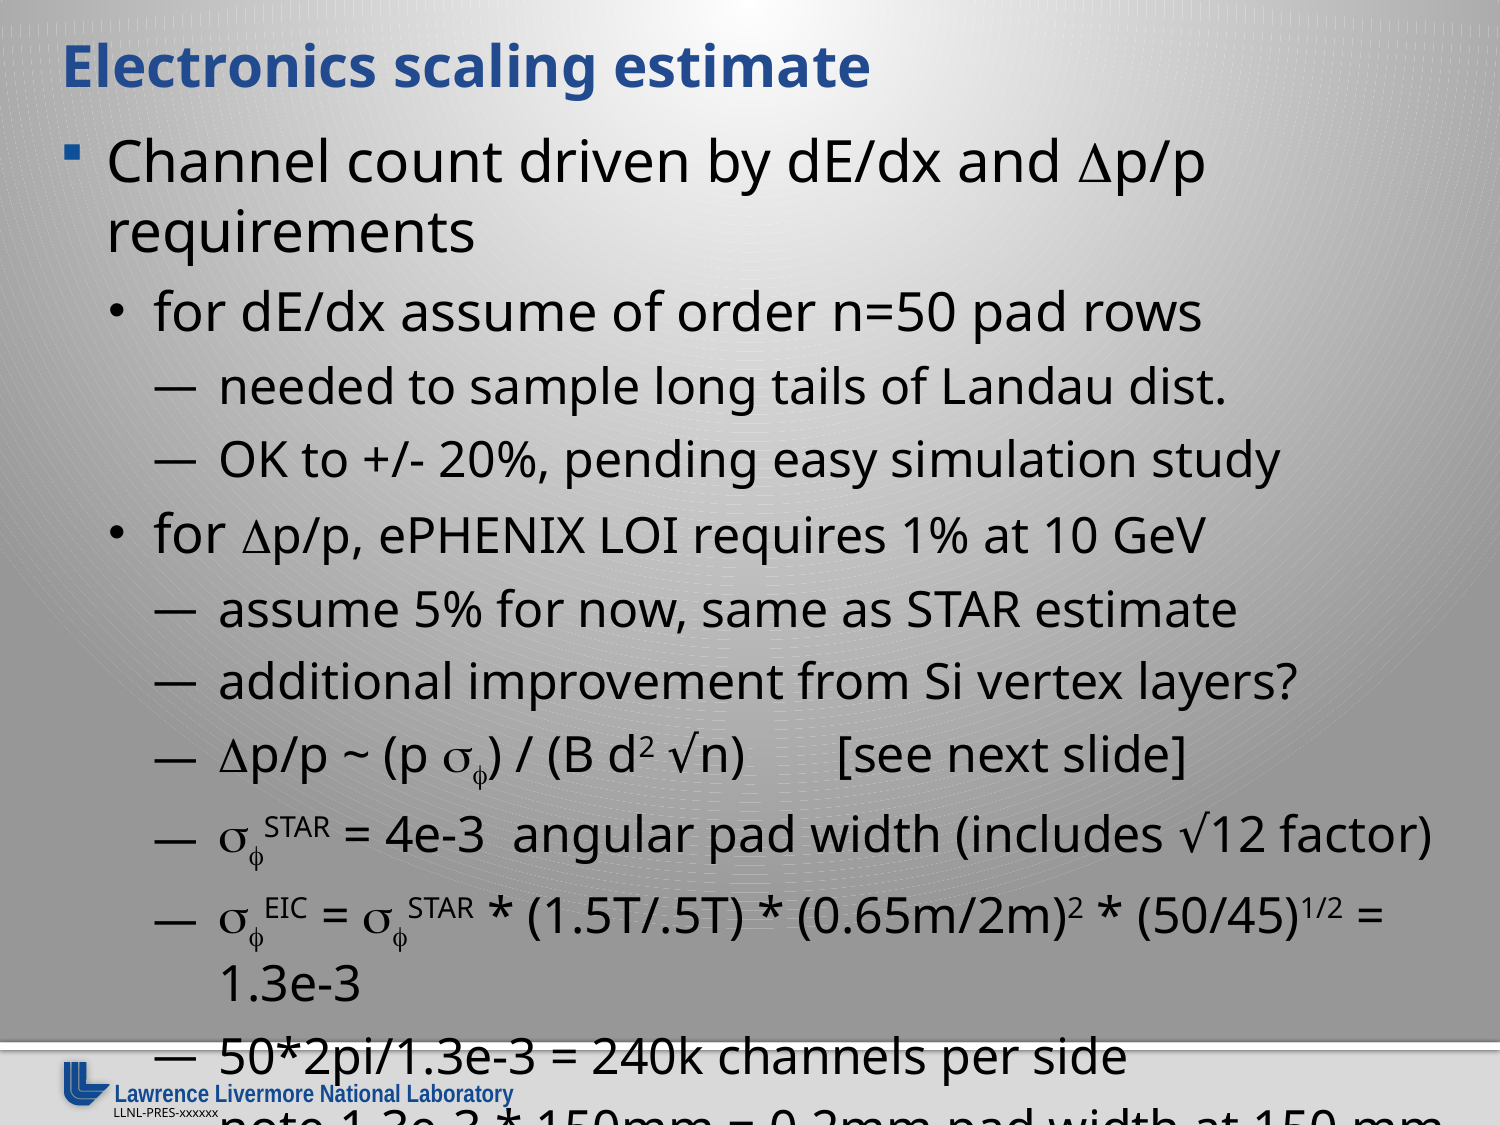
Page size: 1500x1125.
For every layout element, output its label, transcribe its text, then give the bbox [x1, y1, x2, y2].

list Channel count driven by dE/dx and Dp/p requirements for dE/dx assume of order n=50 pad rows needed to sample long tails of Landau dist. OK to +/- 20%, pending easy simulation study for Dp/p, ePHENIX LOI requires 1% at 10 GeV assume 5% for now, same as STAR estimate additional improvement from Si vertex layers? Dp/p ~ (p sf) / (B d2 √n) [see next slide] sfSTAR = 4e-3 angular pad width (includes √12 factor) sfEIC = sfSTAR * (1.5T/.5T) * (0.65m/2m)2 * (50/45)1/2 = 1.3e-3 50*2pi/1.3e-3 = 240k channels per side note 1.3e-3 * 150mm = 0.2mm pad width at 150 mm [31, 109, 1475, 433]
picture [56, 1060, 112, 1111]
title Electronics scaling estimate [46, 1, 1397, 109]
